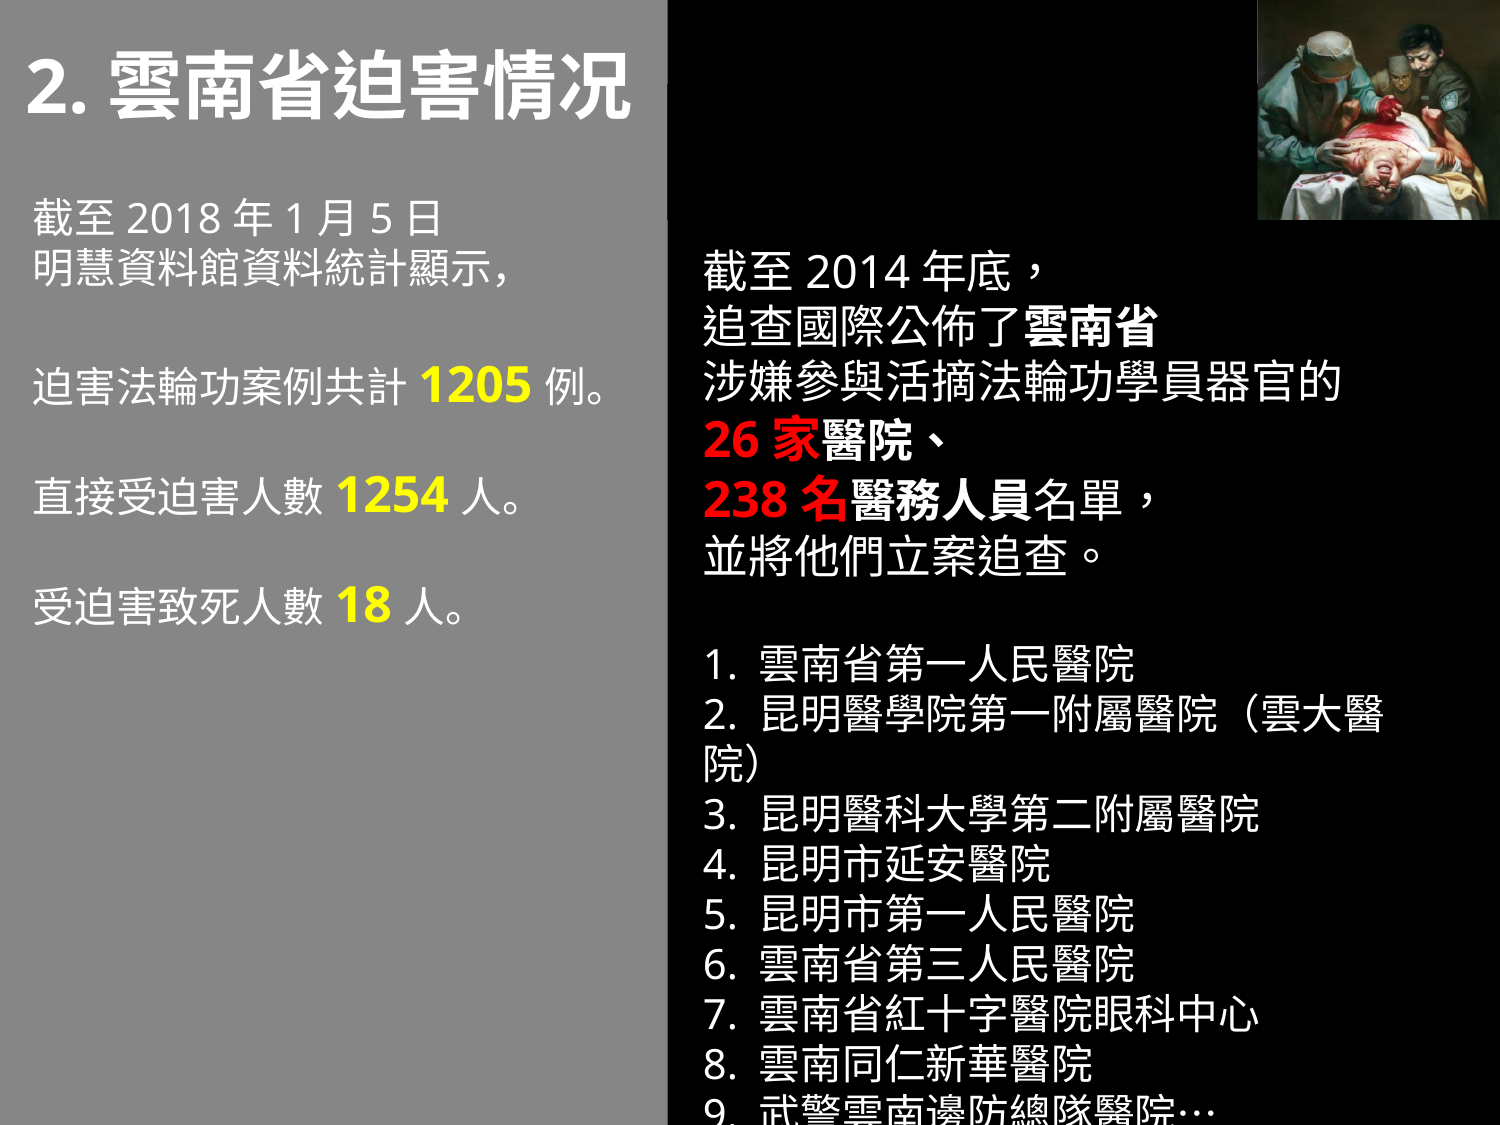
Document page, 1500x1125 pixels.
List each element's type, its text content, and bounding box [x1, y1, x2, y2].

text_box 截至2014年底， 追查國際公佈了雲南省 涉嫌參與活摘法輪功學員器官的 26家醫院、 238名醫務人員名單， 並將他們立案追查。 1. 雲南省第一人民醫院 2. 昆明醫學院第一附屬醫院（雲大醫院） 3. 昆明醫科大學第二附屬醫院 4. 昆明市延安醫院 5. 昆明市第一人民醫院 6. 雲南省第三人民醫院 7. 雲南省紅十字醫院眼科中心 8. 雲南同仁新華醫院 9. 武警雲南邊防總隊醫院… [687, 235, 1480, 1125]
text_box 截至2018年1月5日 明慧資料館資料統計顯示， 迫害法輪功案例共計1205例。 直接受迫害人數1254人。 受迫害致死人數18人。 [17, 184, 656, 690]
text_box [0, 0, 669, 1125]
text_box [669, 227, 1500, 1125]
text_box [666, 0, 1500, 221]
text_box 2.雲南省迫害情况 [10, 30, 648, 136]
